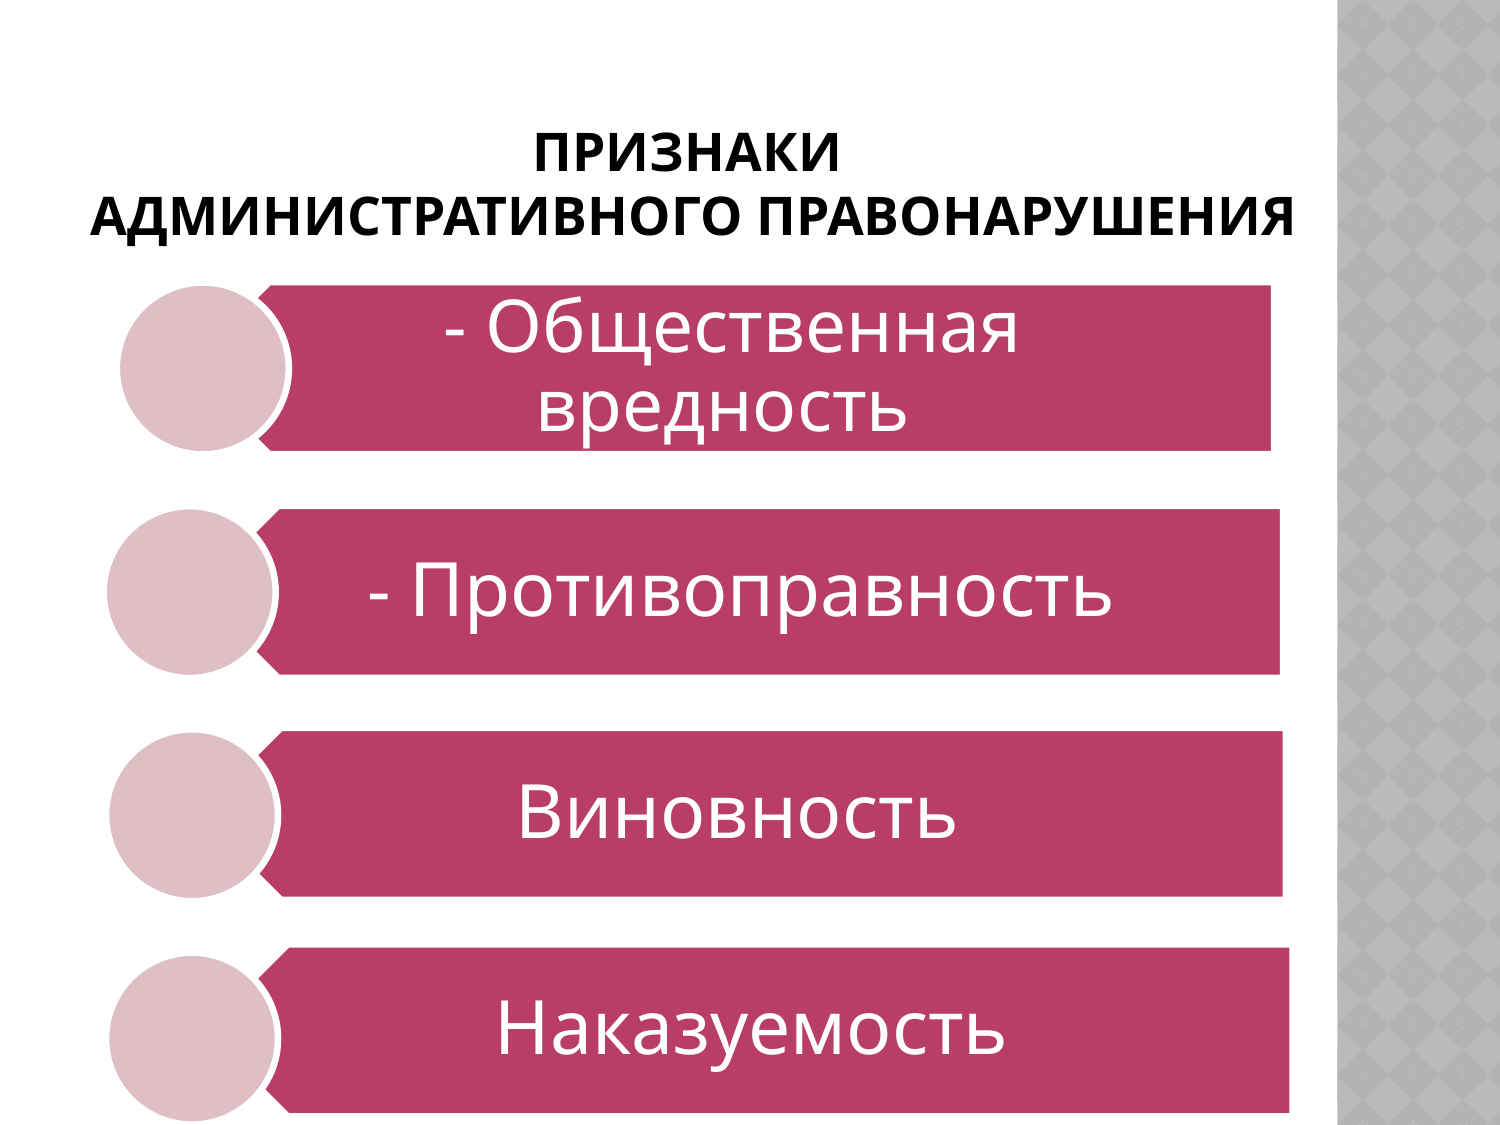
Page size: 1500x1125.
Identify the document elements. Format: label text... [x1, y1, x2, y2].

title Признаки административного правонарушения [82, 101, 1307, 247]
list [0, 281, 1500, 1125]
